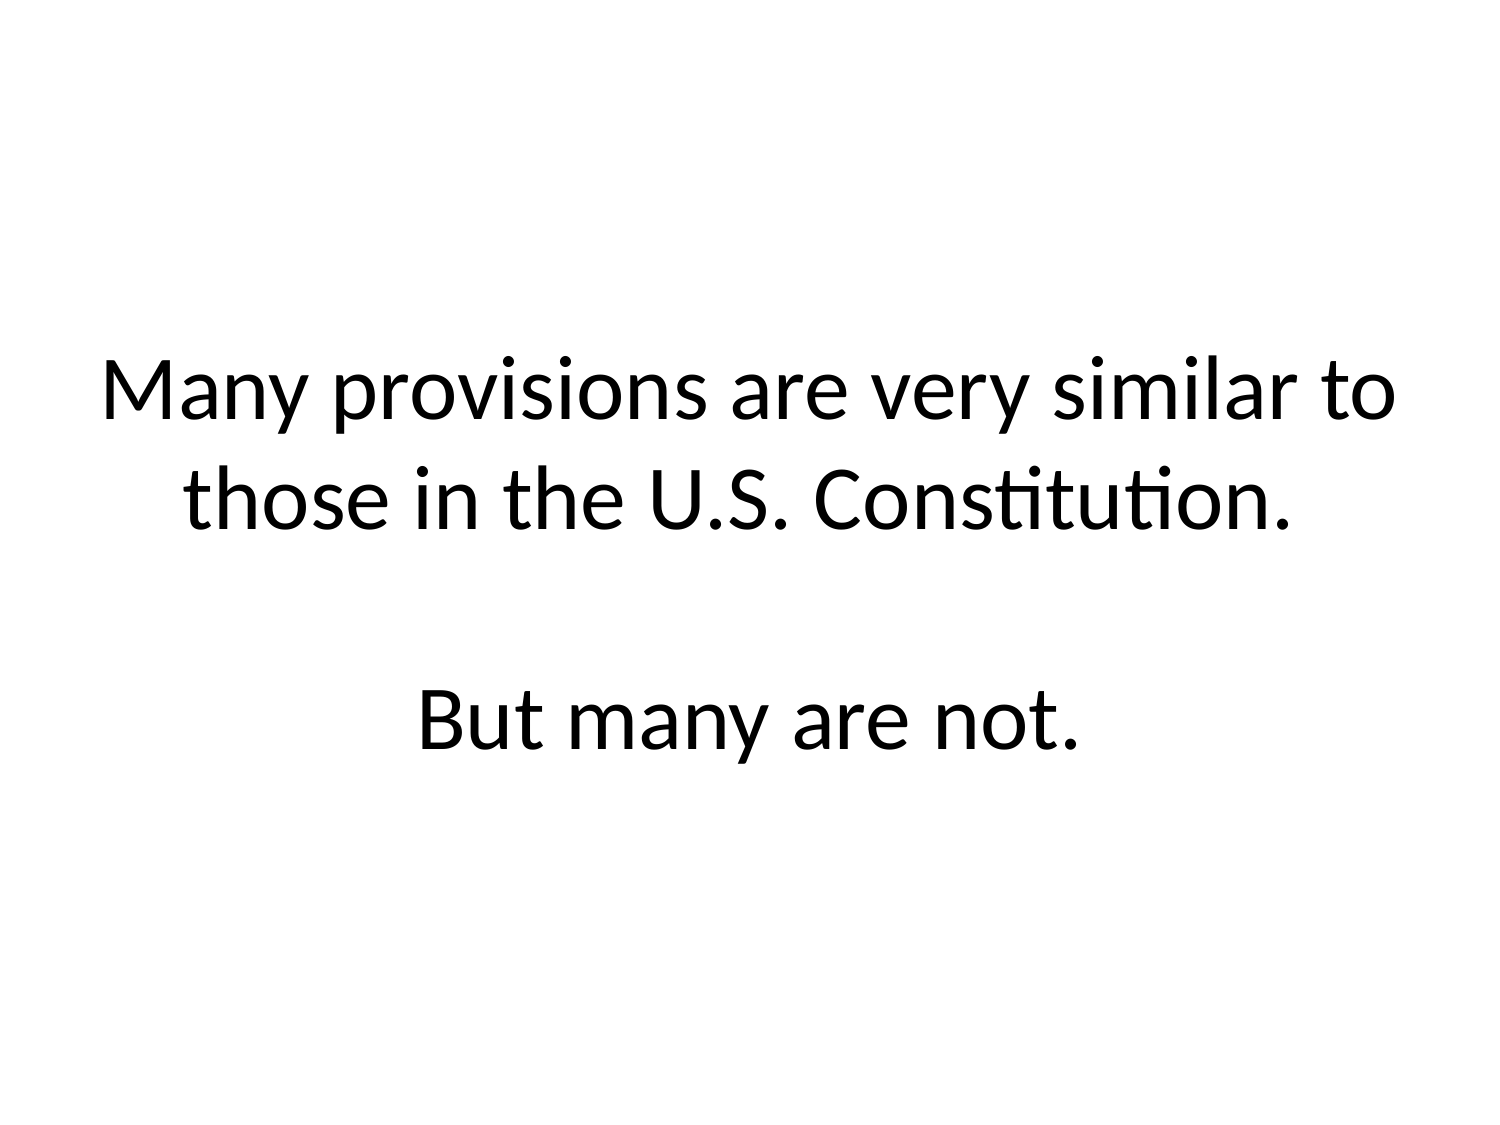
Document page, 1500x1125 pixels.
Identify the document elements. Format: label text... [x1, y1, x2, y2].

title Many provisions are very similar to those in the U.S. Constitution. But many are not. [75, 45, 1425, 1050]
